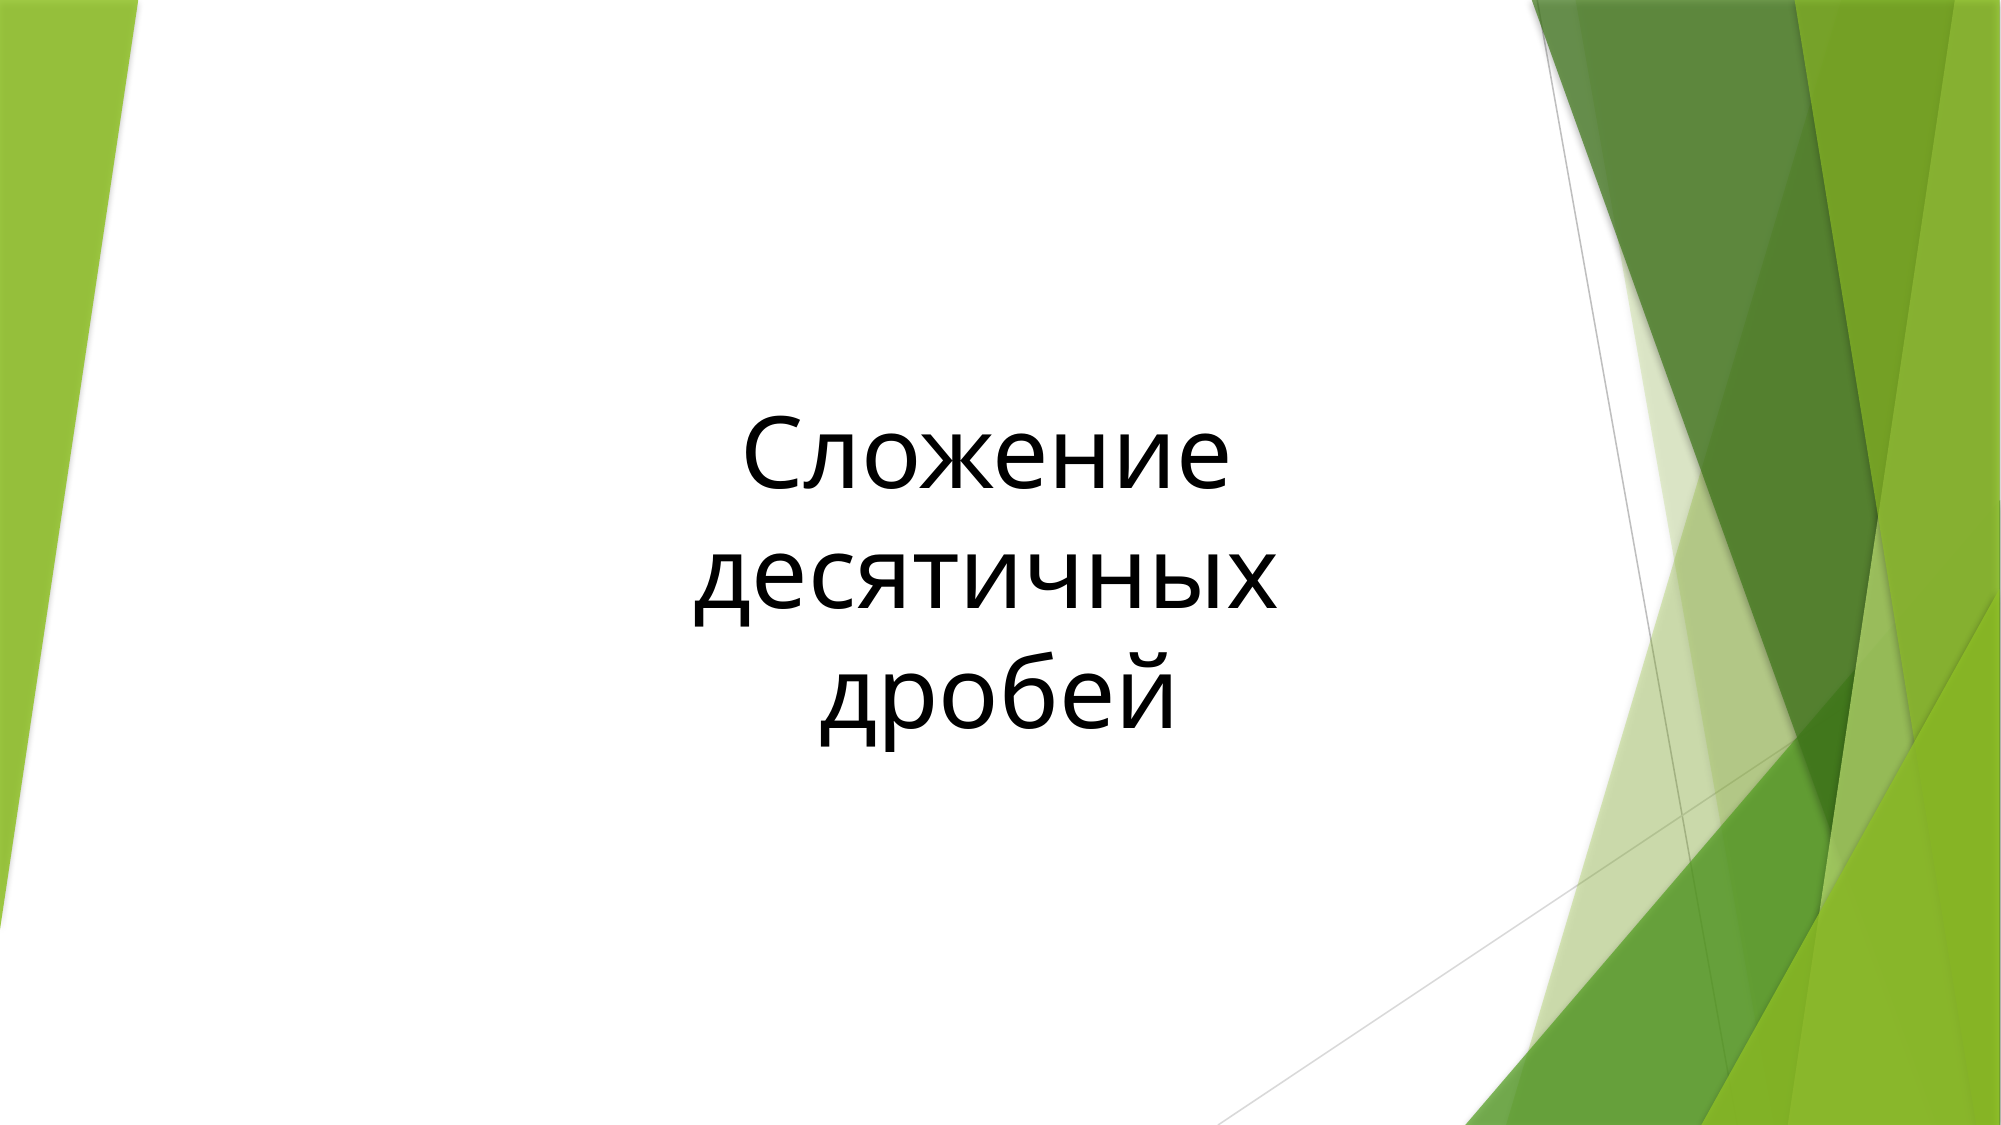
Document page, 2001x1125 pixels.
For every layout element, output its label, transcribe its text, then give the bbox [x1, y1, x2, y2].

title Сложение десятичных дробей [249, 302, 1750, 835]
